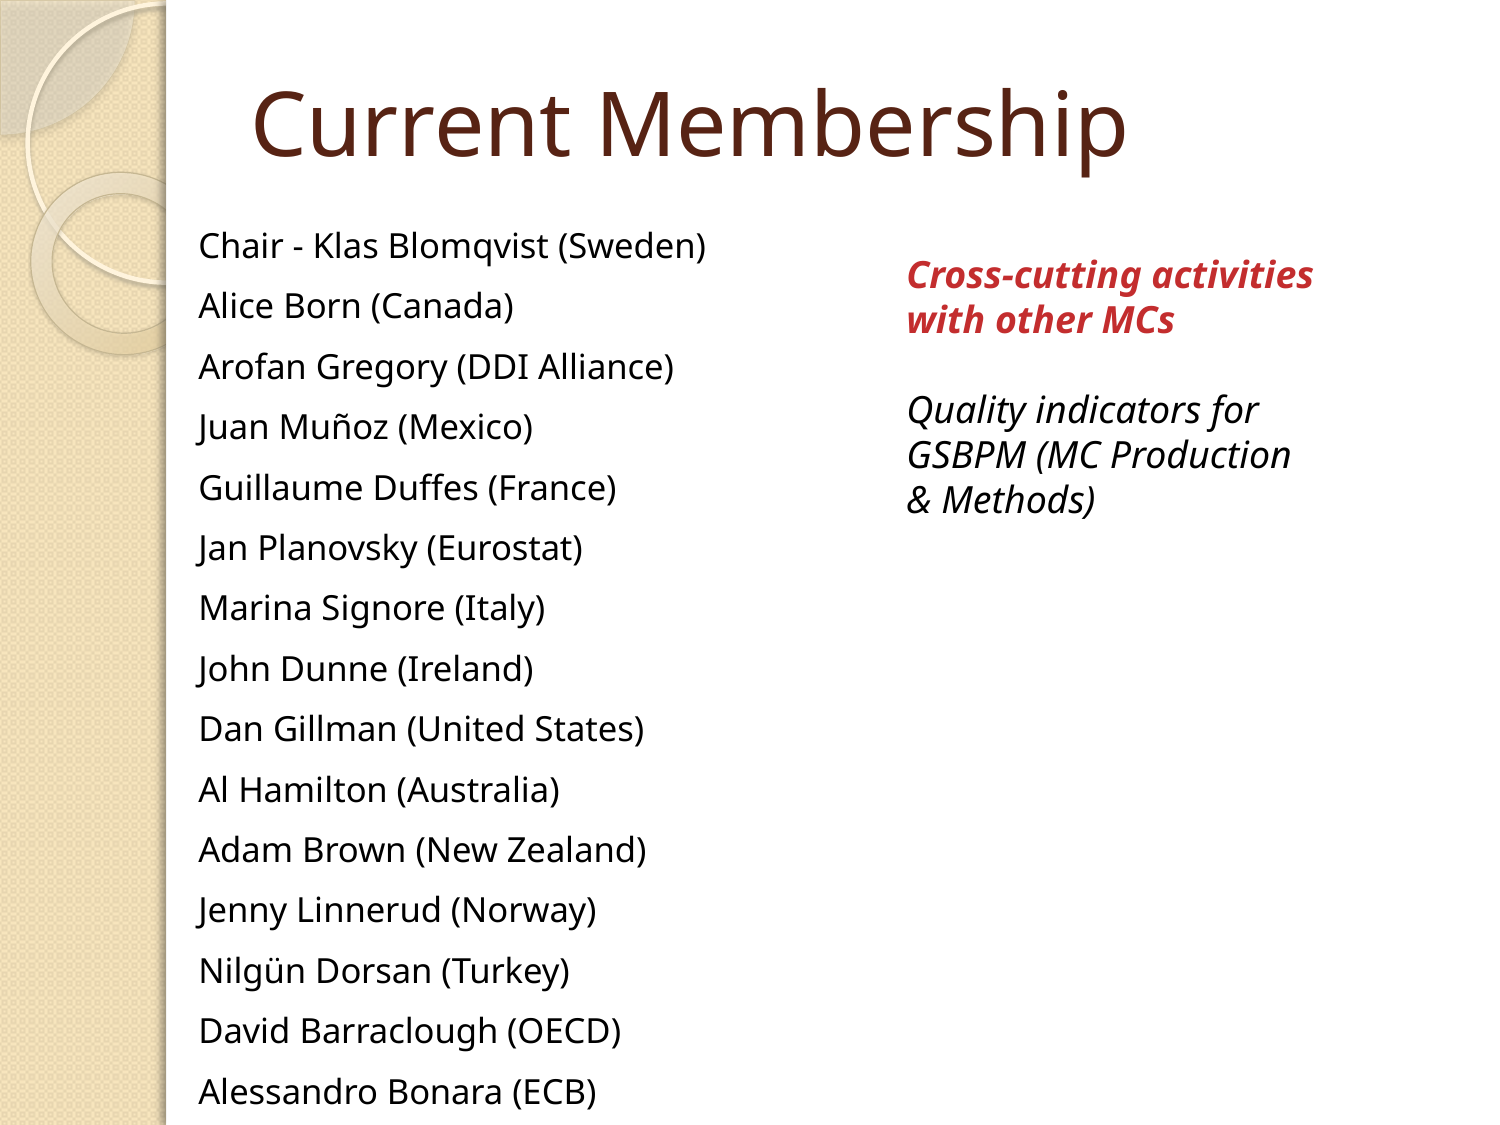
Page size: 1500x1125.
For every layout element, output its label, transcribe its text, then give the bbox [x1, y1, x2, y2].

text_box Cross-cutting activities with other MCs Quality indicators for GSBPM (MC Production & Methods) [891, 243, 1341, 574]
list Chair - Klas Blomqvist (Sweden) Alice Born (Canada) Arofan Gregory (DDI Alliance) Juan Muñoz (Mexico) Guillaume Duffes (France) Jan Planovsky (Eurostat) Marina Signore (Italy) John Dunne (Ireland) Dan Gillman (United States) Al Hamilton (Australia) Adam Brown (New Zealand) Jenny Linnerud (Norway) Nilgün Dorsan (Turkey) David Barraclough (OECD) Alessandro Bonara (ECB) [171, 208, 821, 1125]
title Current Membership [235, 45, 1466, 197]
